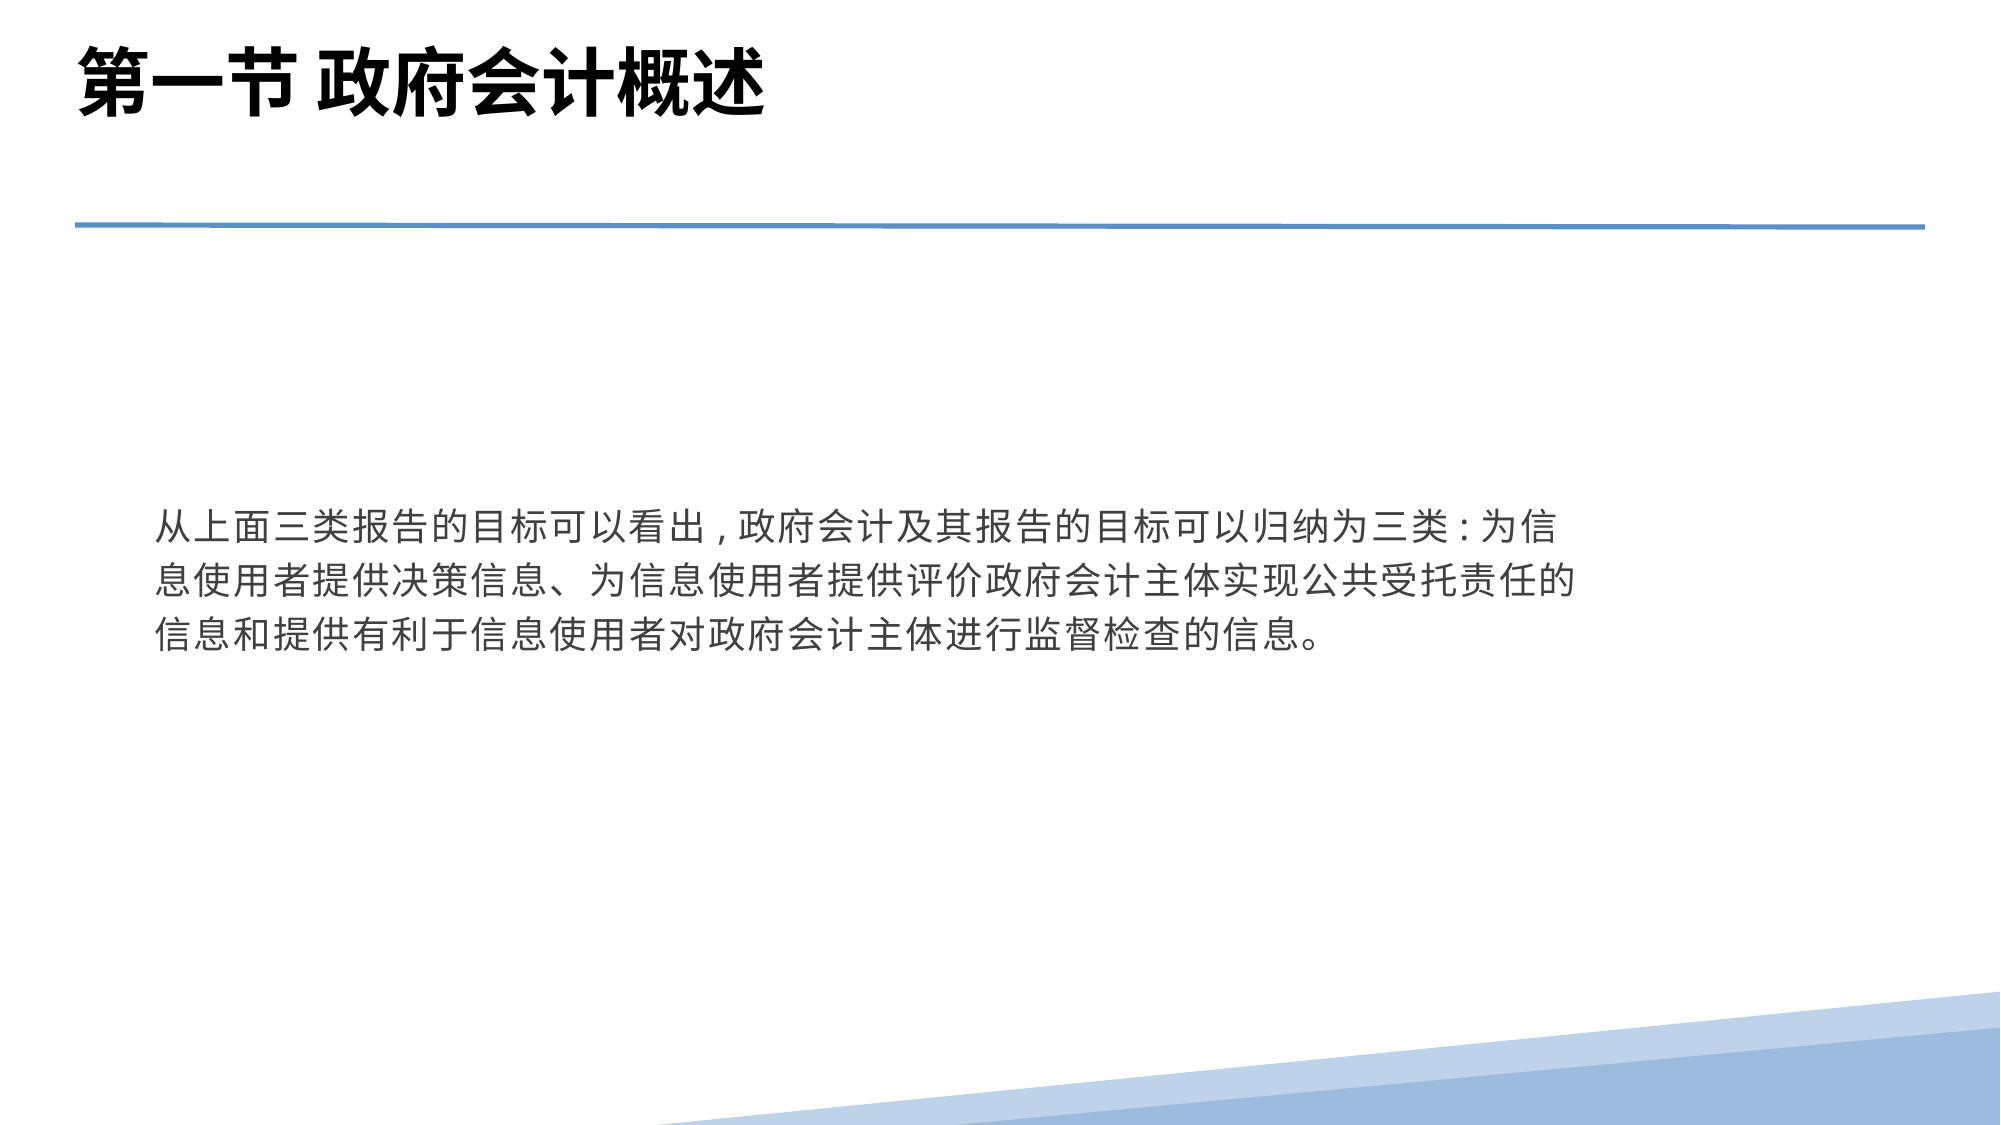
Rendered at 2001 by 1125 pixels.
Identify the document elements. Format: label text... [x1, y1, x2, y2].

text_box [656, 991, 2000, 1125]
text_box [74, 224, 1925, 228]
text_box 从上面三类报告的目标可以看出,政府会计及其报告的目标可以归纳为三类:为信息使用者提供决策信息、为信息使用者提供评价政府会计主体实现公共受托责任的信息和提供有利于信息使用者对政府会计主体进行监督检查的信息。 [143, 287, 1609, 862]
text_box 第一节 政府会计概述 [75, 24, 1925, 125]
